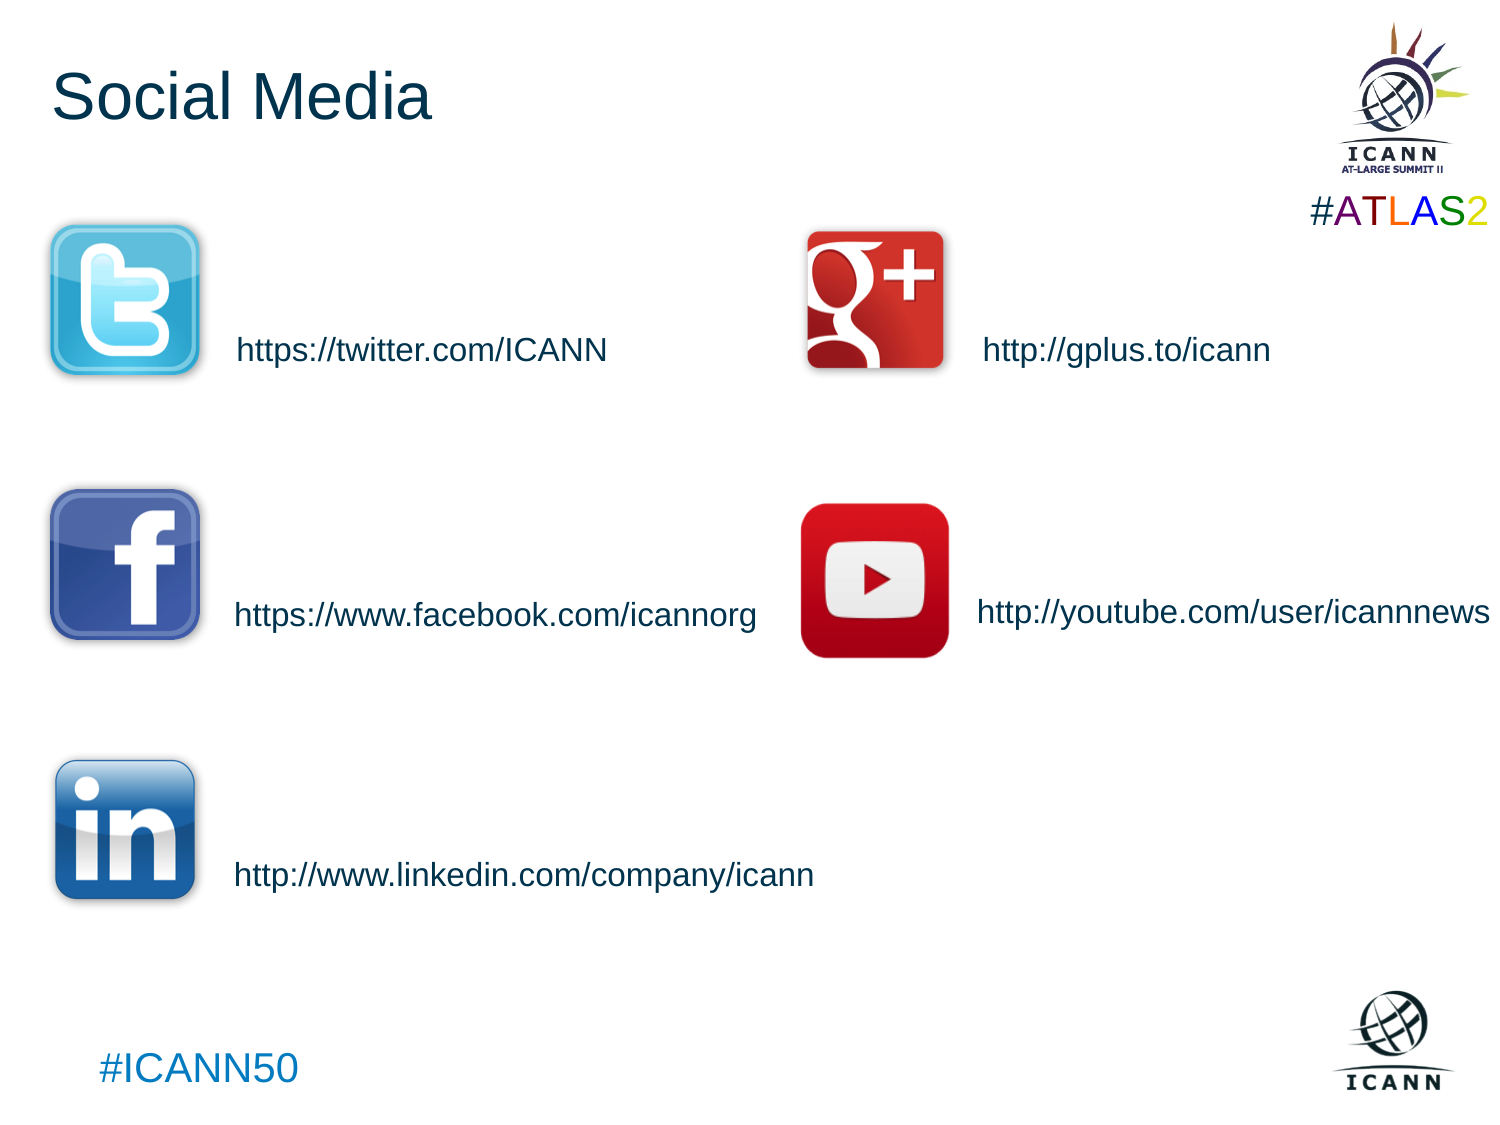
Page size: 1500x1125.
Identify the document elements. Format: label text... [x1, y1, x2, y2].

picture [1337, 20, 1470, 176]
picture [1325, 987, 1462, 1094]
picture [49, 754, 201, 905]
text_box https://www.facebook.com/icannorg [227, 590, 765, 637]
picture [49, 223, 201, 375]
text_box http://www.linkedin.com/company/icann [227, 849, 823, 897]
text_box https://twitter.com/ICANN [230, 324, 615, 372]
picture [799, 224, 951, 376]
text_box http://youtube.com/user/icannnews [970, 587, 1498, 634]
list Social Media [23, 50, 868, 150]
text_box #ATLAS2 [1299, 180, 1500, 237]
picture [49, 489, 201, 640]
picture [799, 499, 951, 663]
text_box http://gplus.to/icann [976, 324, 1279, 372]
